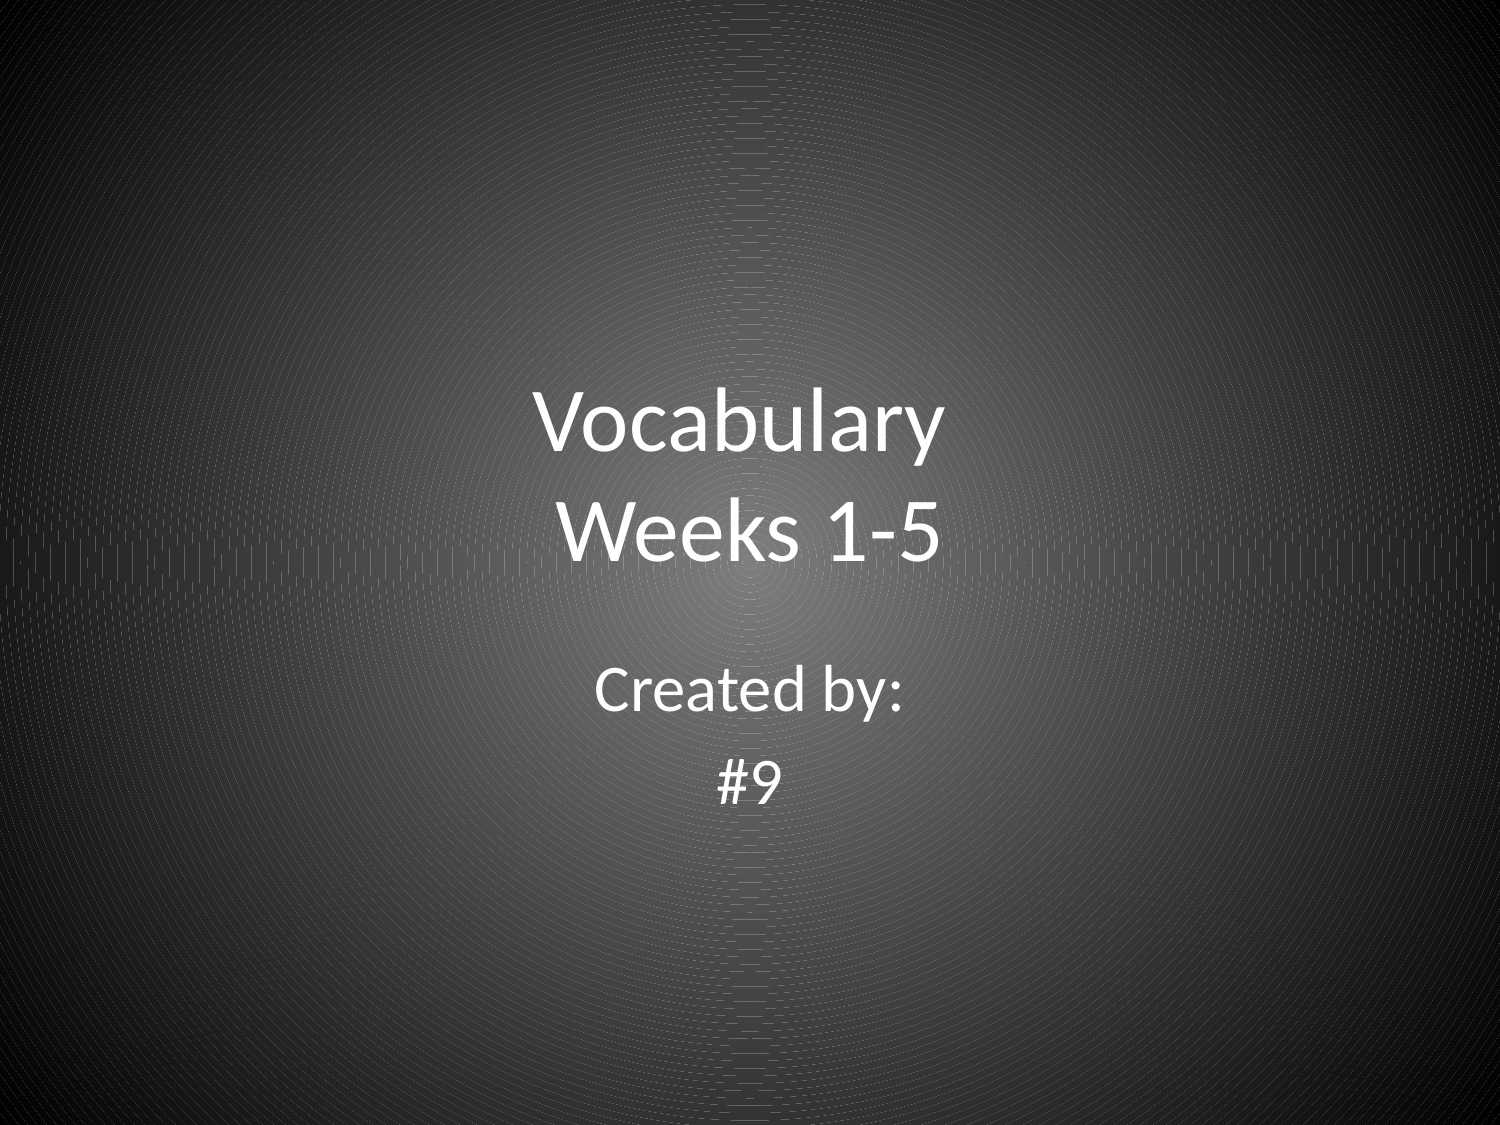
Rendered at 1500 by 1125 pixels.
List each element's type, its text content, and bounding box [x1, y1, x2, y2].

title Vocabulary Weeks 1-5 [112, 349, 1388, 591]
subtitle Created by: #9 [225, 637, 1275, 925]
